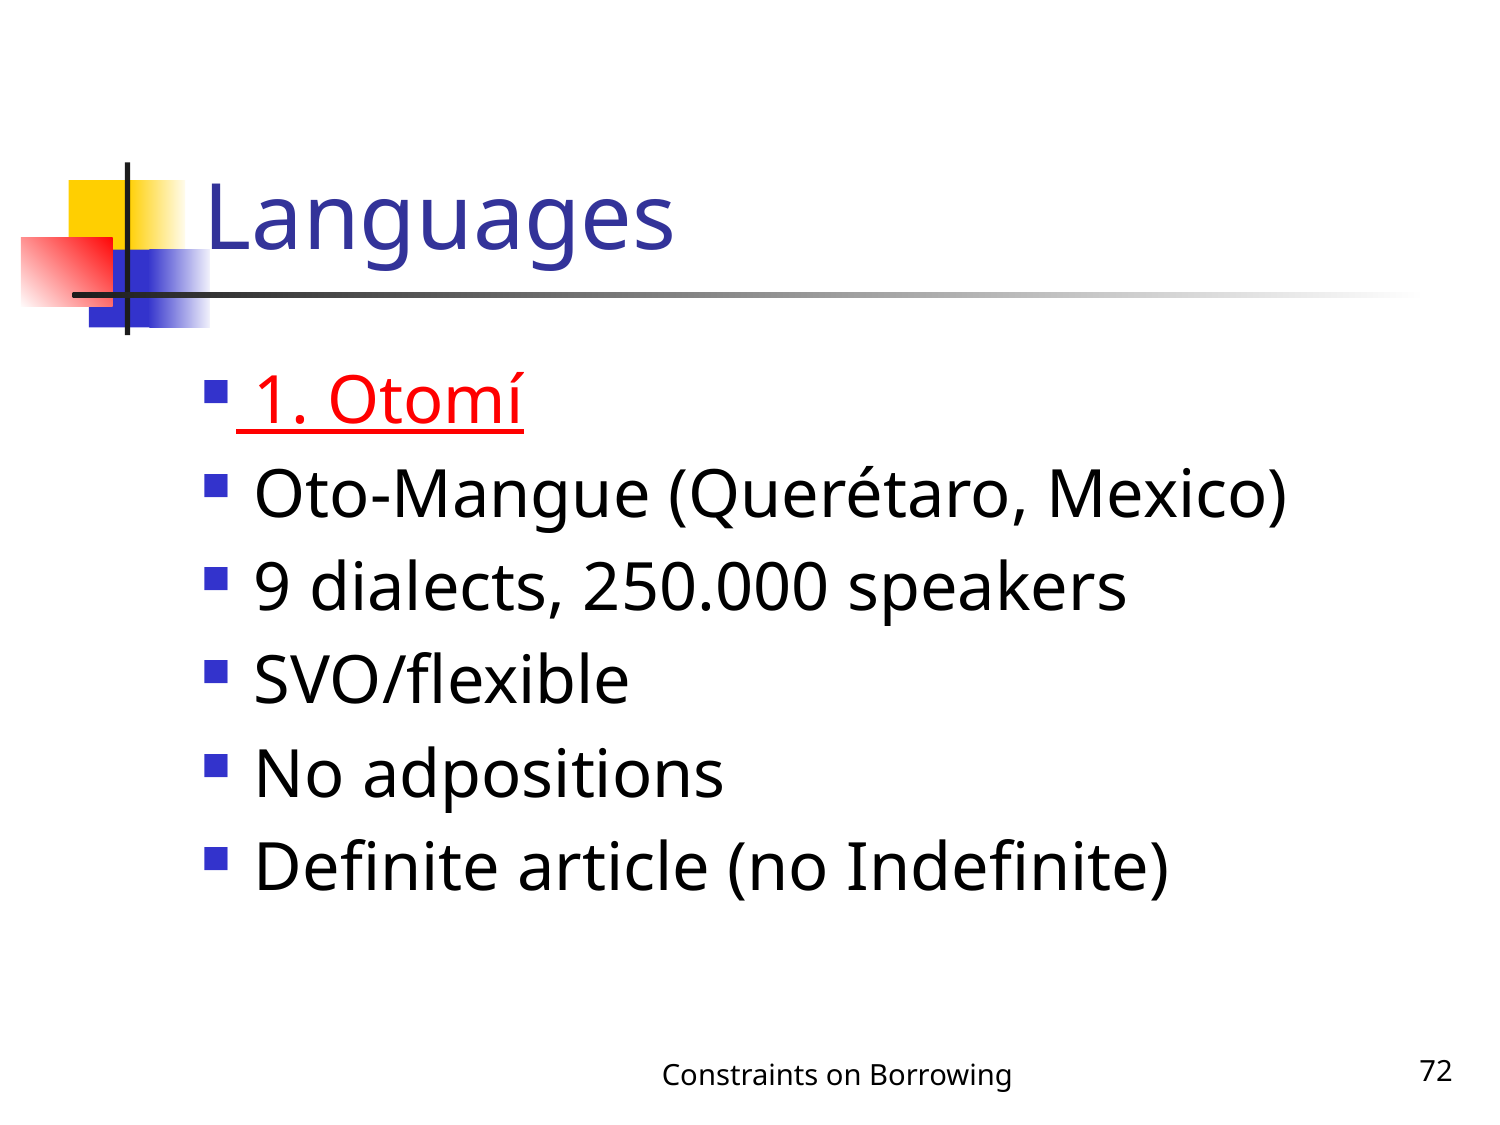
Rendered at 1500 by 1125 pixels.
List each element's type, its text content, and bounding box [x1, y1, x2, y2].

text_box 1. Otomí Oto-Mangue (Querétaro, Mexico) 9 dialects, 250.000 speakers SVO/flexible No adpositions Definite article (no Indefinite) [186, 349, 1304, 912]
title Languages [188, 34, 1468, 276]
footer Constraints on Borrowing [599, 1023, 1076, 1100]
slide_number 72 [1154, 1023, 1468, 1100]
